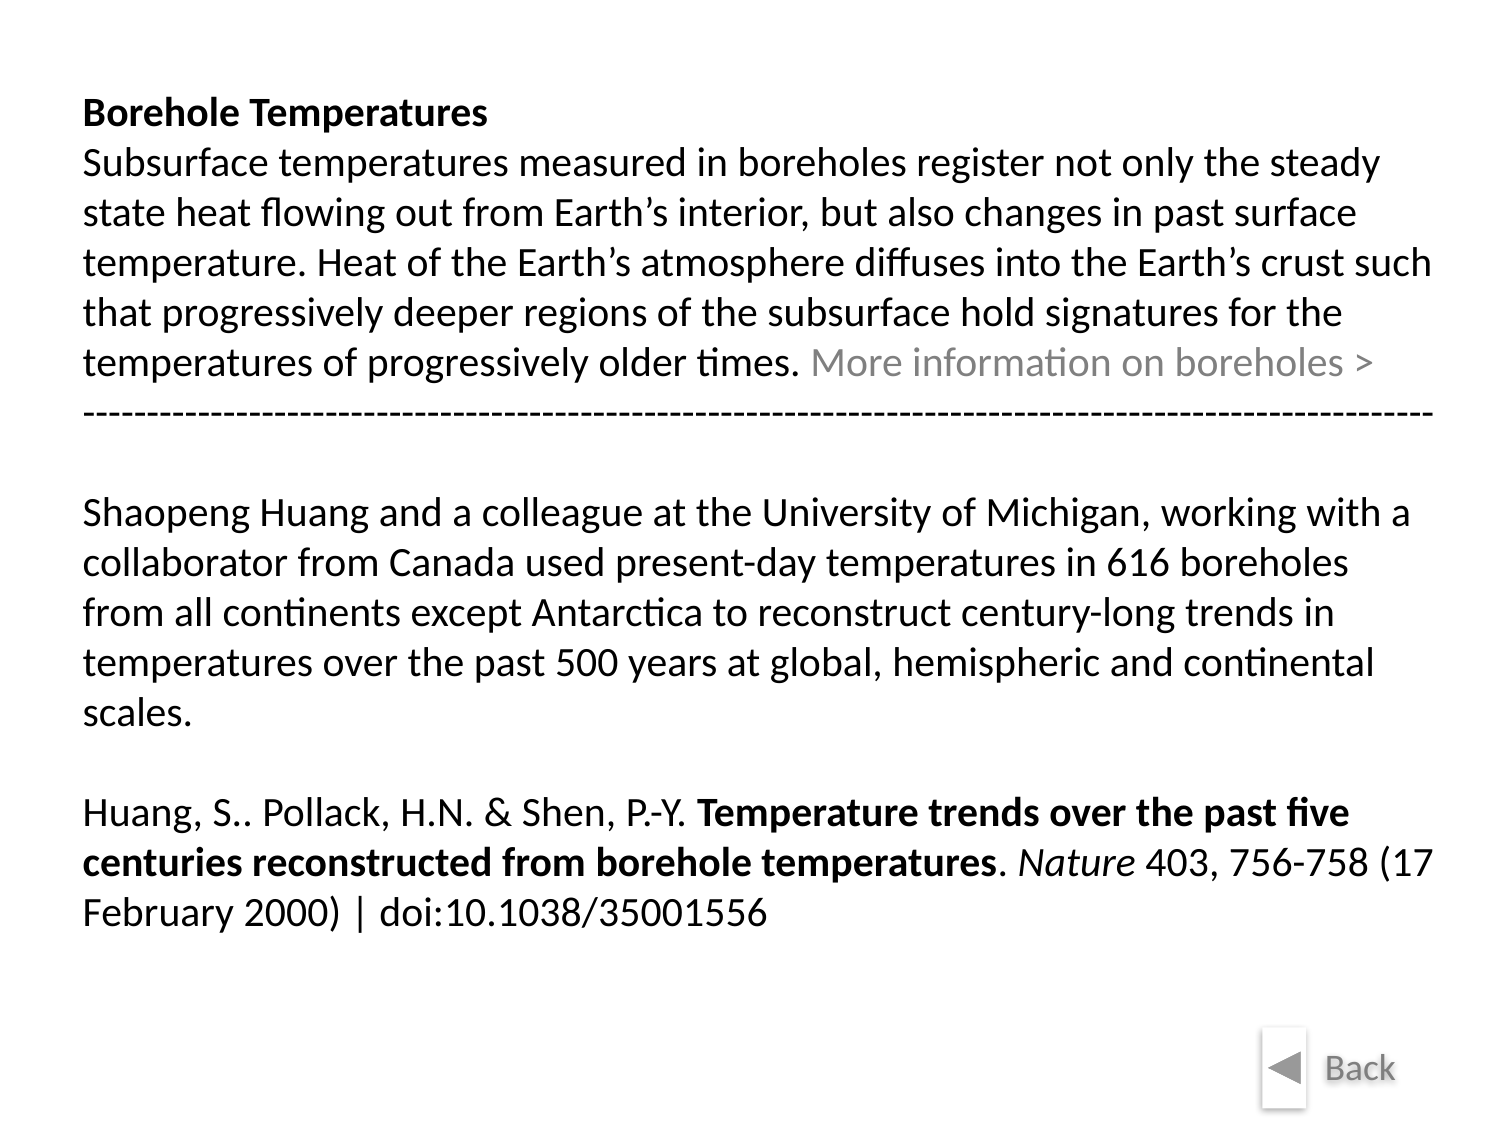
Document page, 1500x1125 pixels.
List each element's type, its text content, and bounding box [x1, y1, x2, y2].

text_box Borehole Temperatures Subsurface temperatures measured in boreholes register not only the steady state heat flowing out from Earth’s interior, but also changes in past surface temperature. Heat of the Earth’s atmosphere diffuses into the Earth’s crust such that progressively deeper regions of the subsurface hold signatures for the temperatures of progressively older times. More information on boreholes > ---------------------------------------------------------------------------------------------------------- Shaopeng Huang and a colleague at the University of Michigan, working with a collaborator from Canada used present-day temperatures in 616 boreholes from all continents except Antarctica to reconstruct century-long trends in temperatures over the past 500 years at global, hemispheric and continental scales. Huang, S.. Pollack, H.N. & Shen, P.-Y. Temperature trends over the past five centuries reconstructed from borehole temperatures. Nature 403, 756-758 (17 February 2000) | doi:10.1038/35001556 [67, 77, 1453, 993]
text_box Back [1220, 1006, 1500, 1125]
text_box [1262, 1027, 1307, 1109]
text_box [805, 343, 1378, 388]
